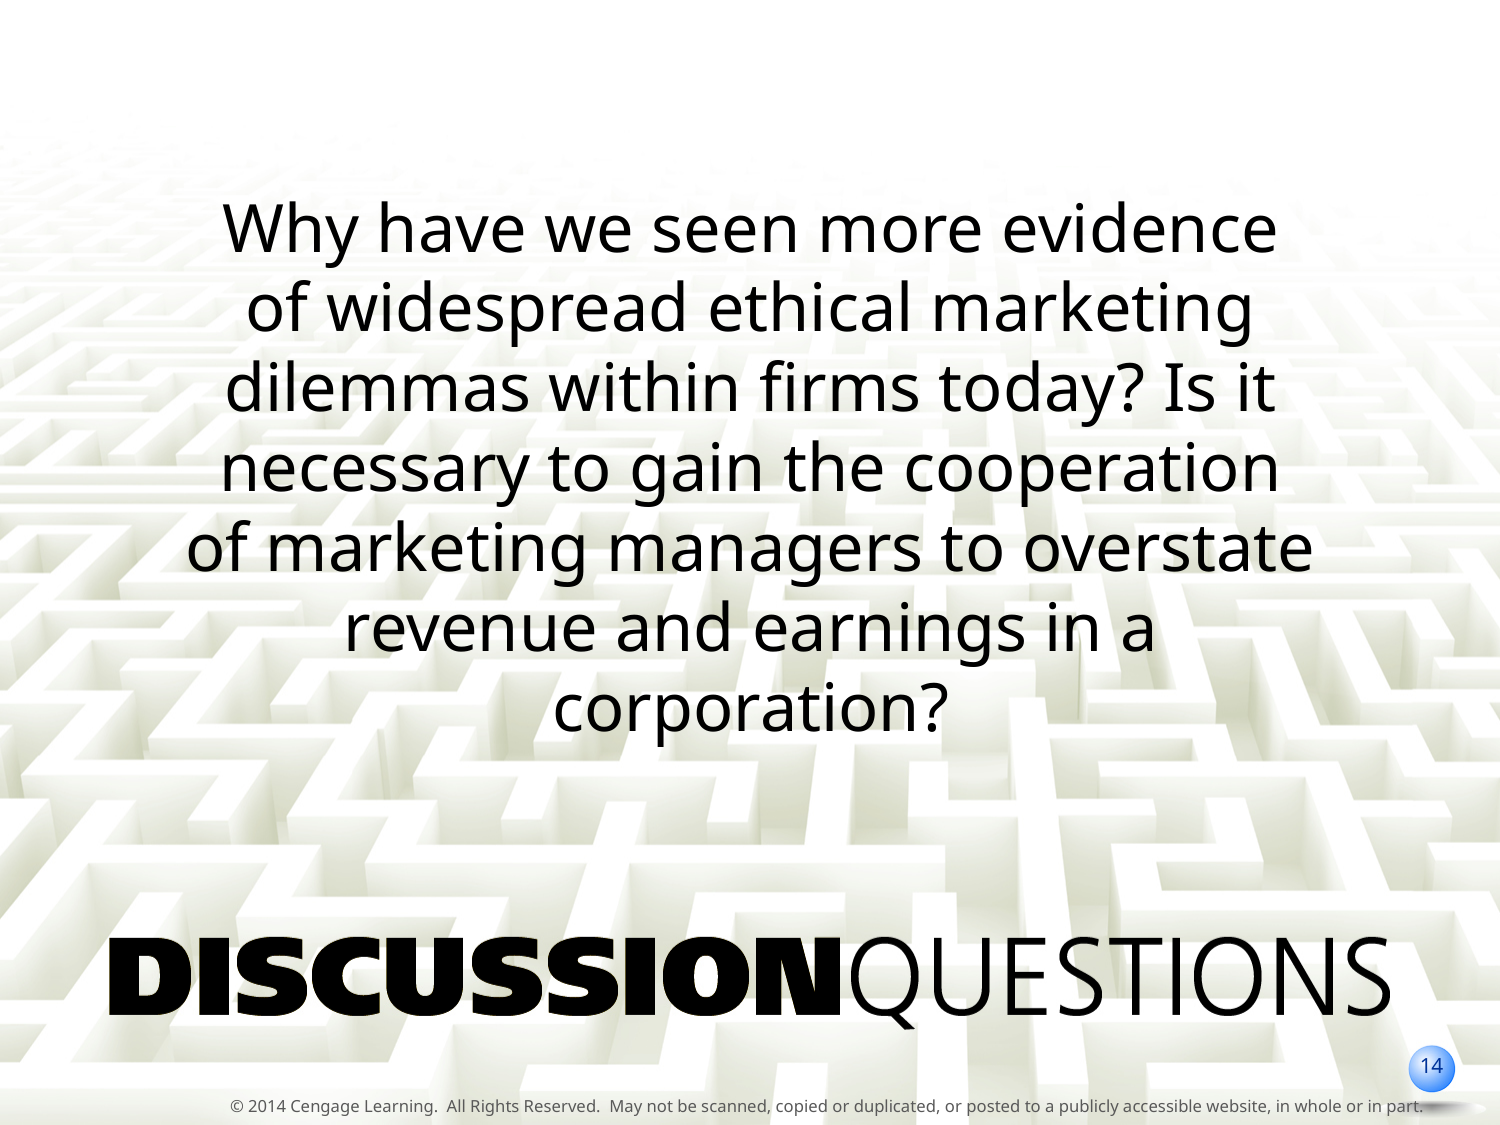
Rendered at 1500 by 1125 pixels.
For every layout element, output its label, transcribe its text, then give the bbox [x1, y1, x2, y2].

picture [0, 0, 1500, 1125]
list Why have we seen more evidence of widespread ethical marketing dilemmas within firms today? Is it necessary to gain the cooperation of marketing managers to overstate revenue and earnings in a corporation? [168, 87, 1334, 843]
slide_number 14 [1386, 1037, 1478, 1097]
